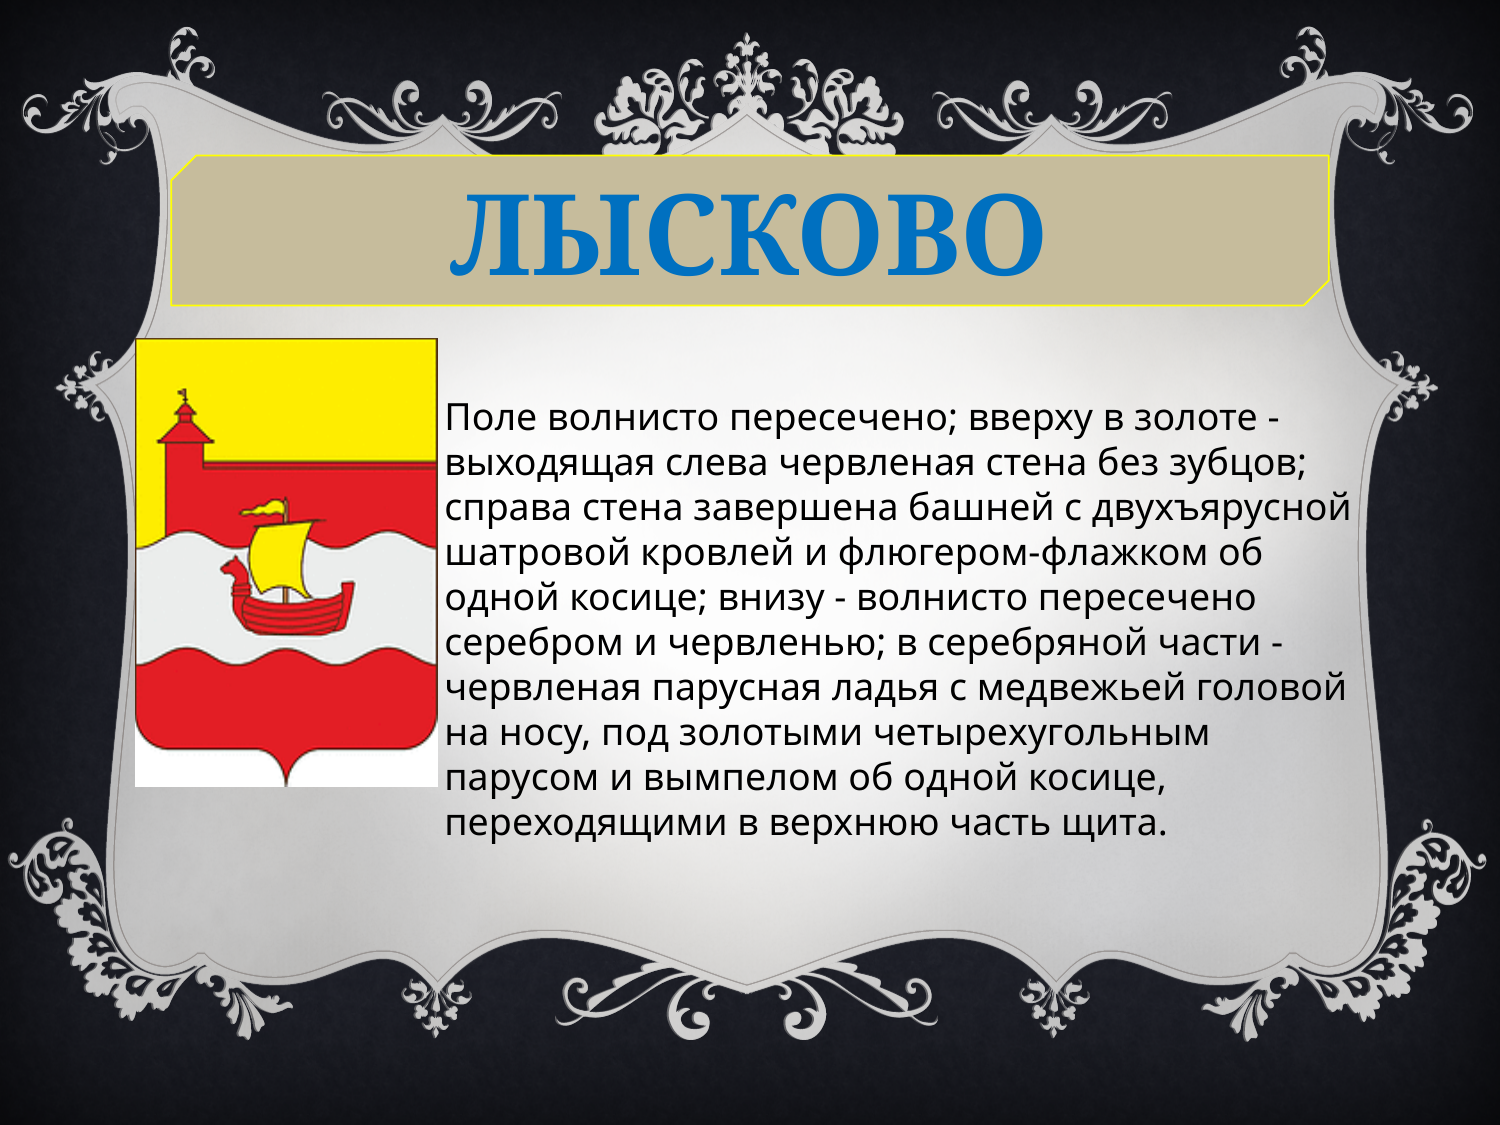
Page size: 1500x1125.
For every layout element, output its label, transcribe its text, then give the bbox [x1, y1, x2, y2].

text_box Поле волнисто пересечено; вверху в золоте - выходящая слева червленая стена без зубцов; справа стена завершена башней с двухъярусной шатровой кровлей и флюгером-флажком об одной косице; внизу - волнисто пересечено серебром и червленью; в серебряной части - червленая парусная ладья с медвежьей головой на носу, под золотыми четырехугольным парусом и вымпелом об одной косице, переходящими в верхнюю часть щита. [429, 385, 1384, 850]
text_box [170, 154, 1330, 307]
text_box лысково [435, 155, 1065, 306]
picture [0, 0, 1500, 1125]
